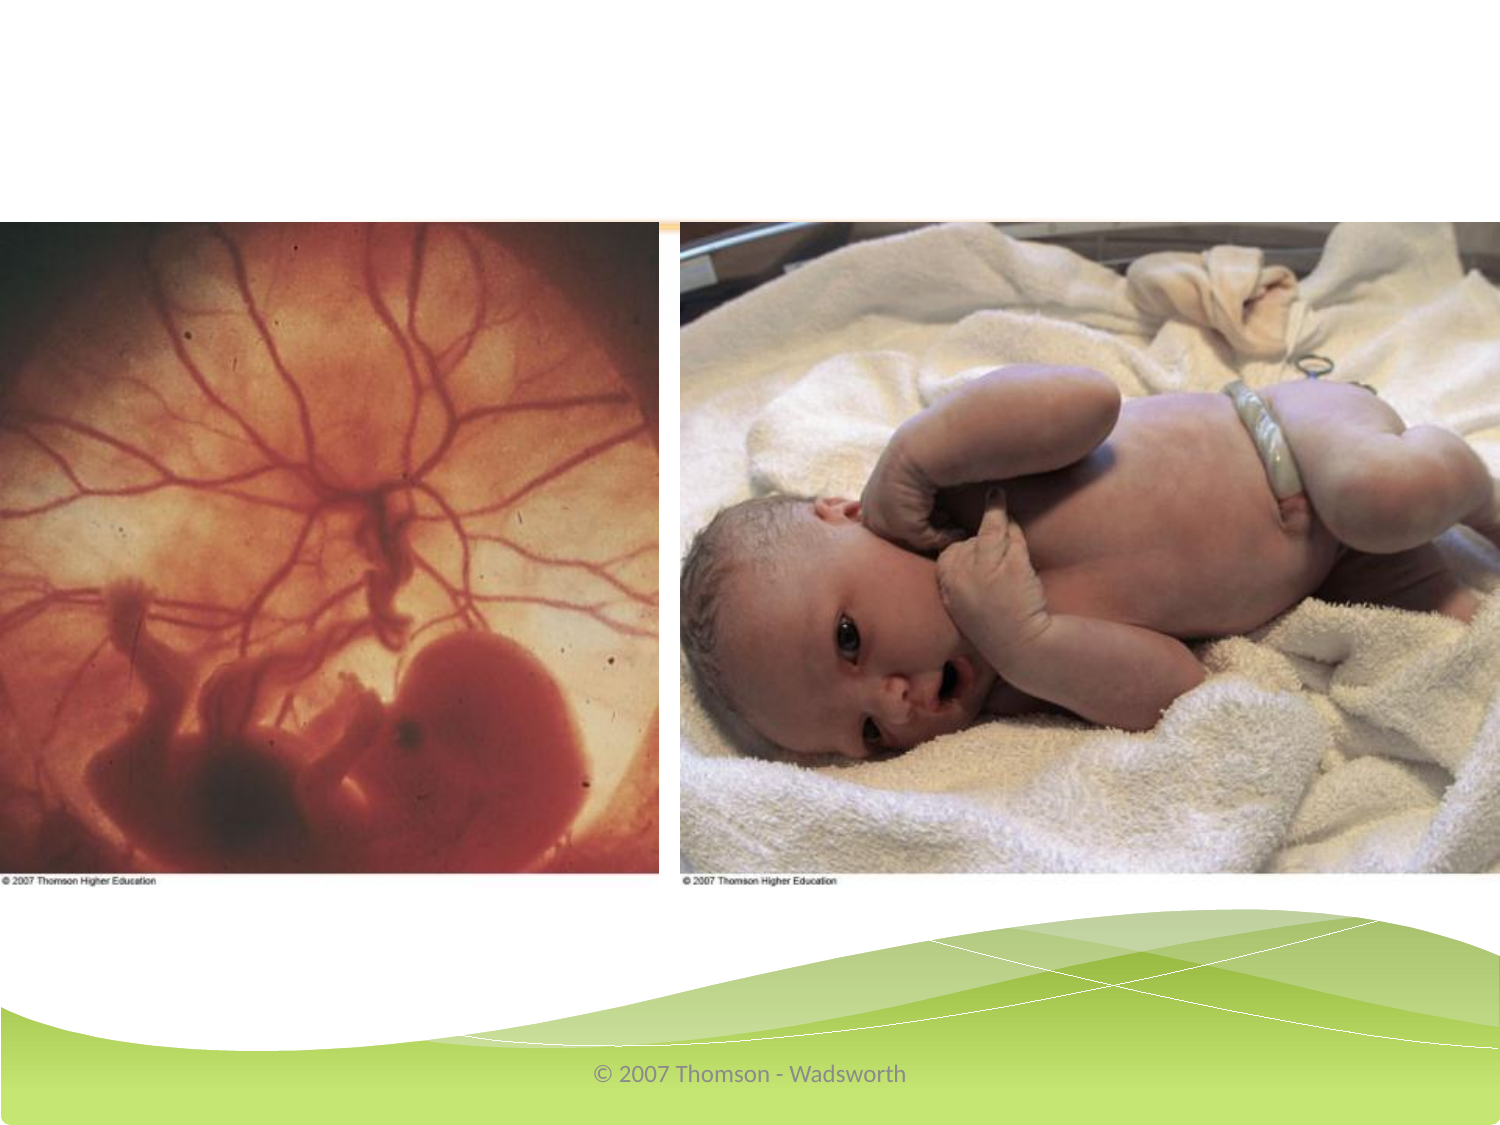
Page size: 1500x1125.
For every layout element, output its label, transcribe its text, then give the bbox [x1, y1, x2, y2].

footer © 2007 Thomson - Wadsworth [512, 1042, 988, 1103]
picture [0, 87, 1500, 888]
picture [0, 1007, 6, 1125]
